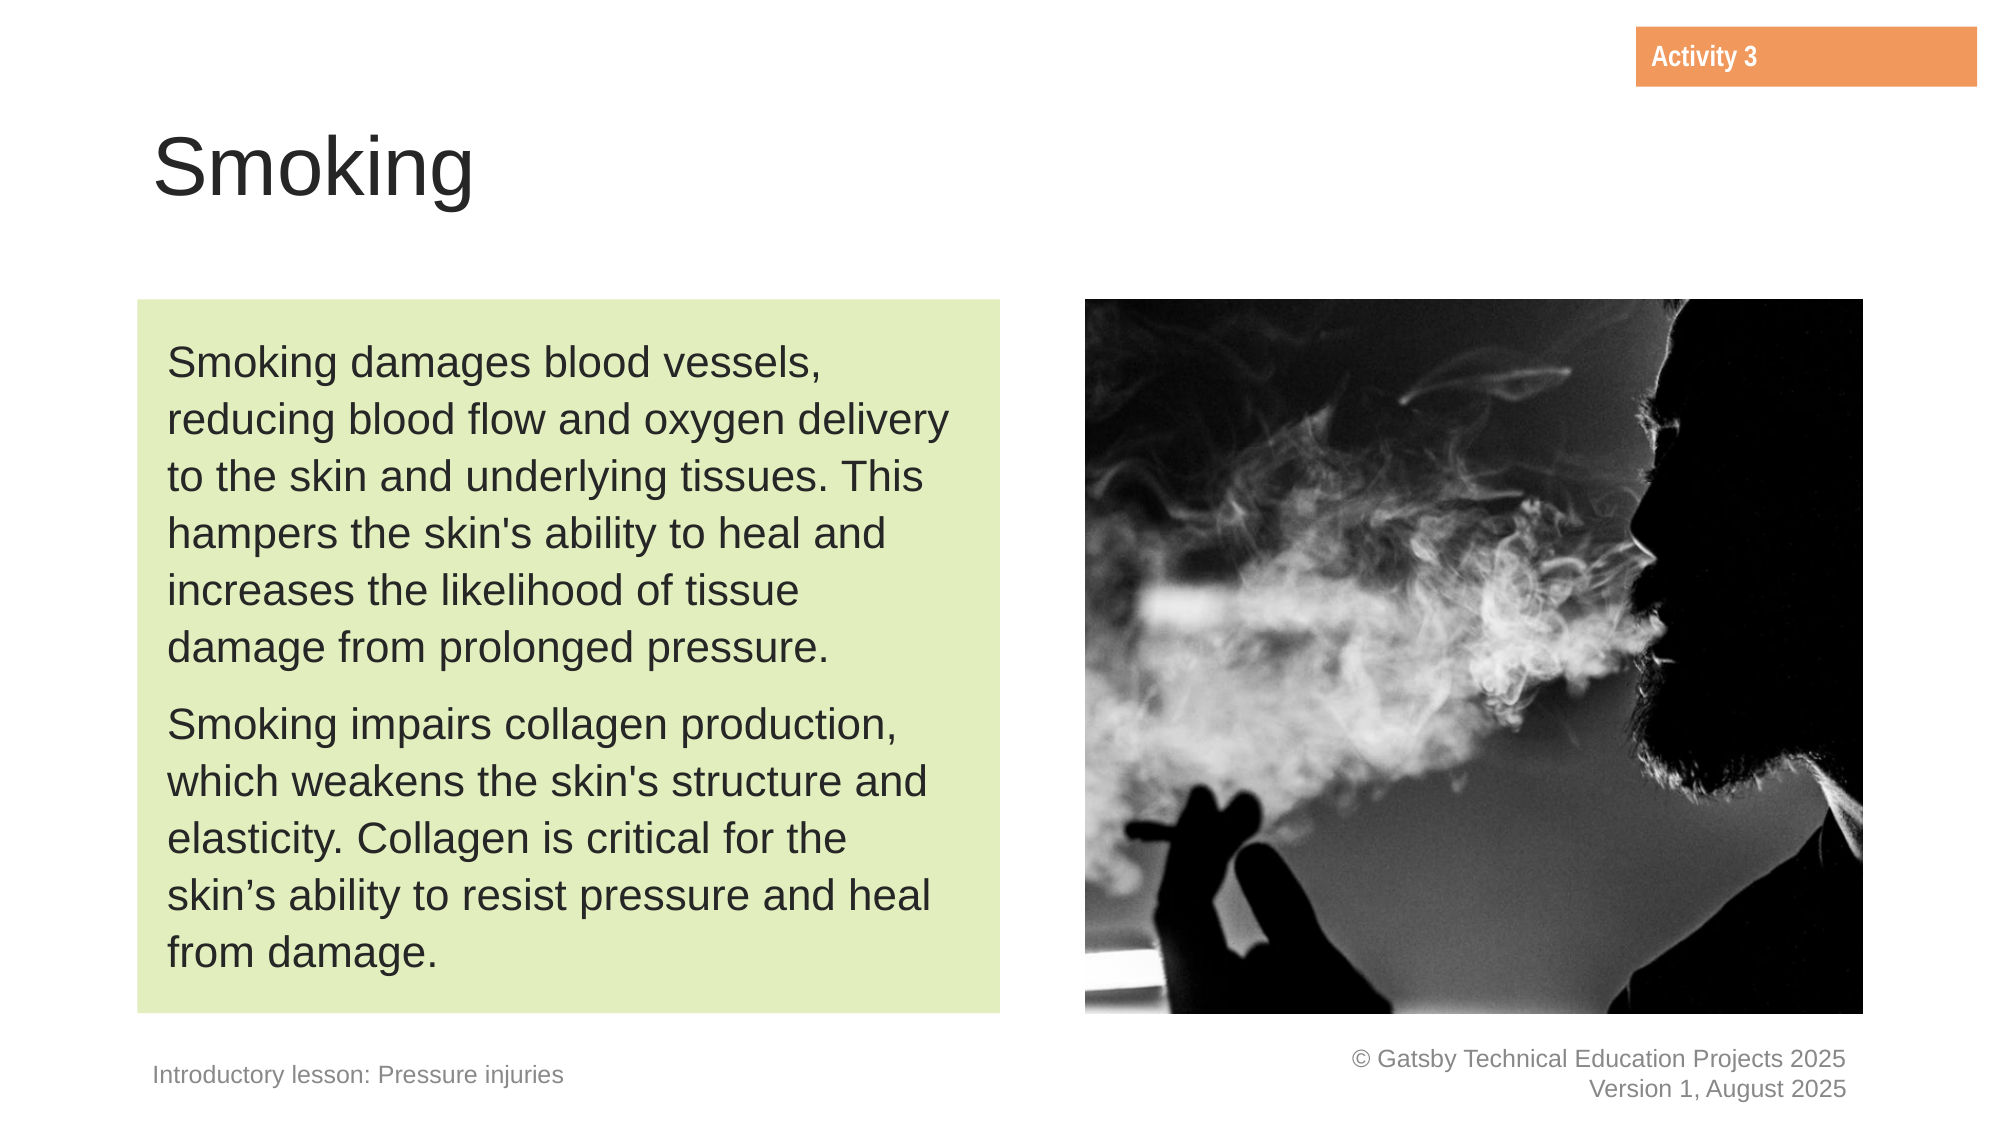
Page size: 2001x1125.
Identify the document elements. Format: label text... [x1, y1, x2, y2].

list Smoking damages blood vessels, reducing blood flow and oxygen delivery to the skin and underlying tissues. This hampers the skin's ability to heal and increases the likelihood of tissue damage from prolonged pressure. Smoking impairs collagen production, which weakens the skin's structure and elasticity. Collagen is critical for the skin’s ability to resist pressure and heal from damage. [137, 299, 1000, 1014]
title Smoking [137, 59, 1863, 278]
list Introductory lesson: Pressure injuries [137, 1042, 829, 1103]
list Activity 3 [1636, 26, 1978, 87]
picture [1084, 299, 1863, 1014]
